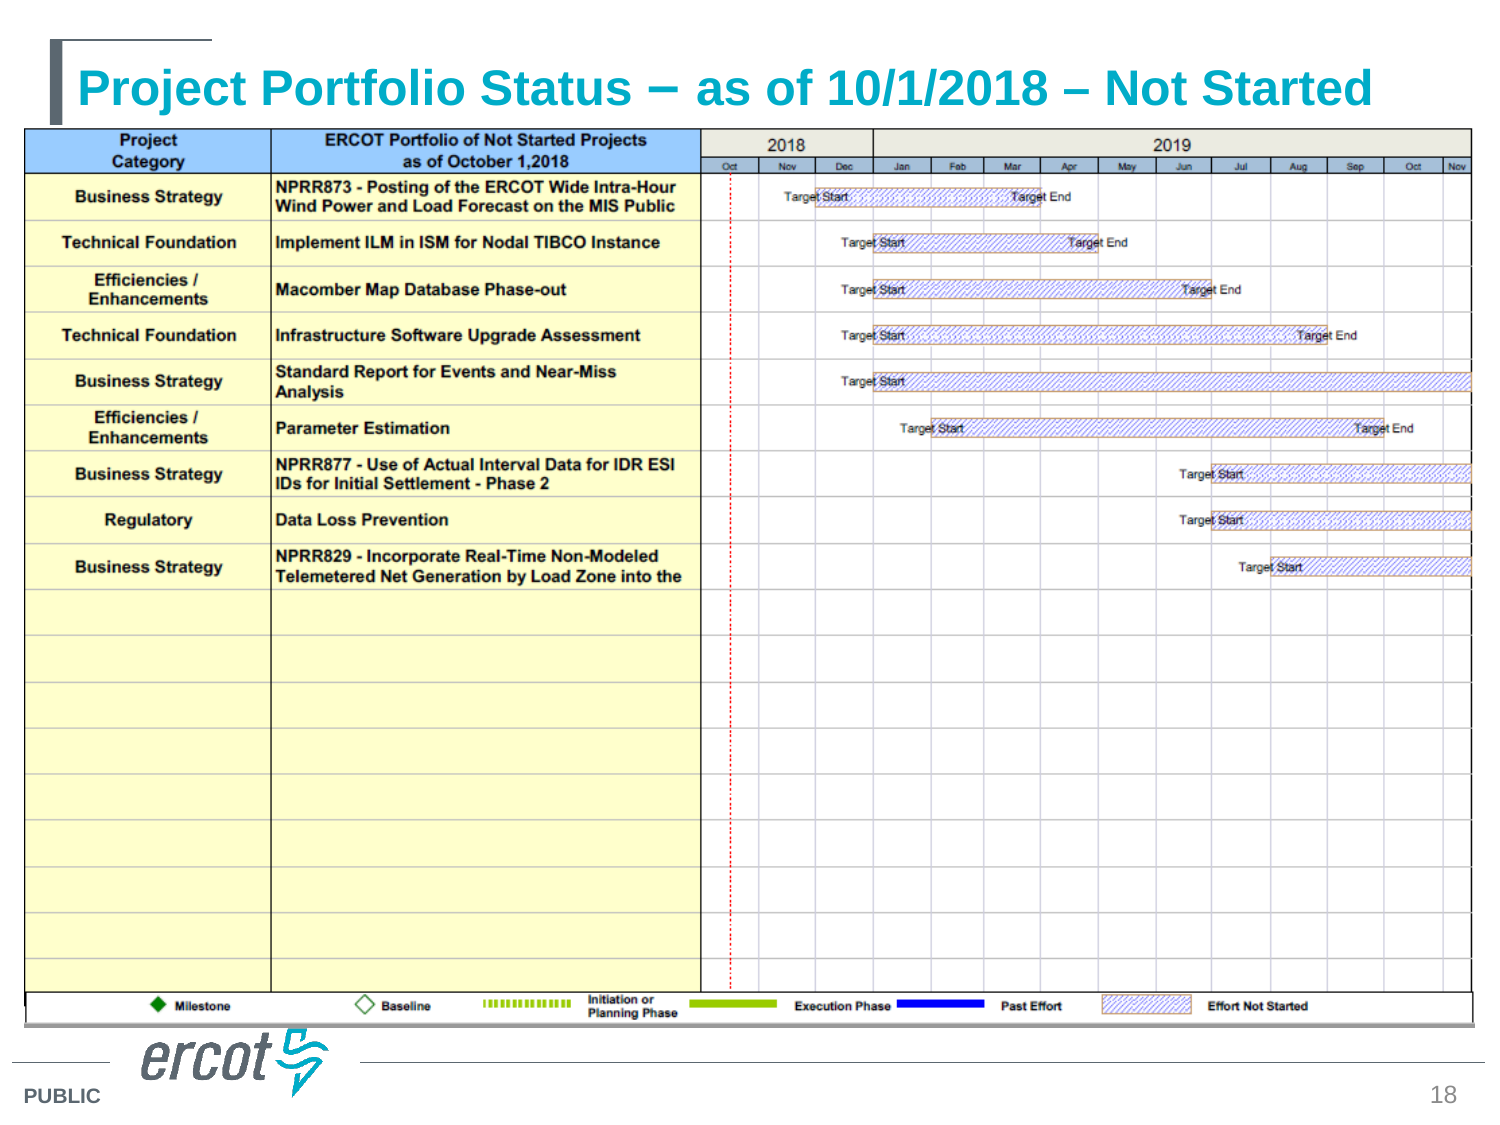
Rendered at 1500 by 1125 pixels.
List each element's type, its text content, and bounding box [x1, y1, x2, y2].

title Project Portfolio Status – as of 10/1/2018 – Not Started [62, 39, 1488, 125]
slide_number 18 [1412, 1076, 1475, 1112]
picture [24, 126, 1476, 1100]
